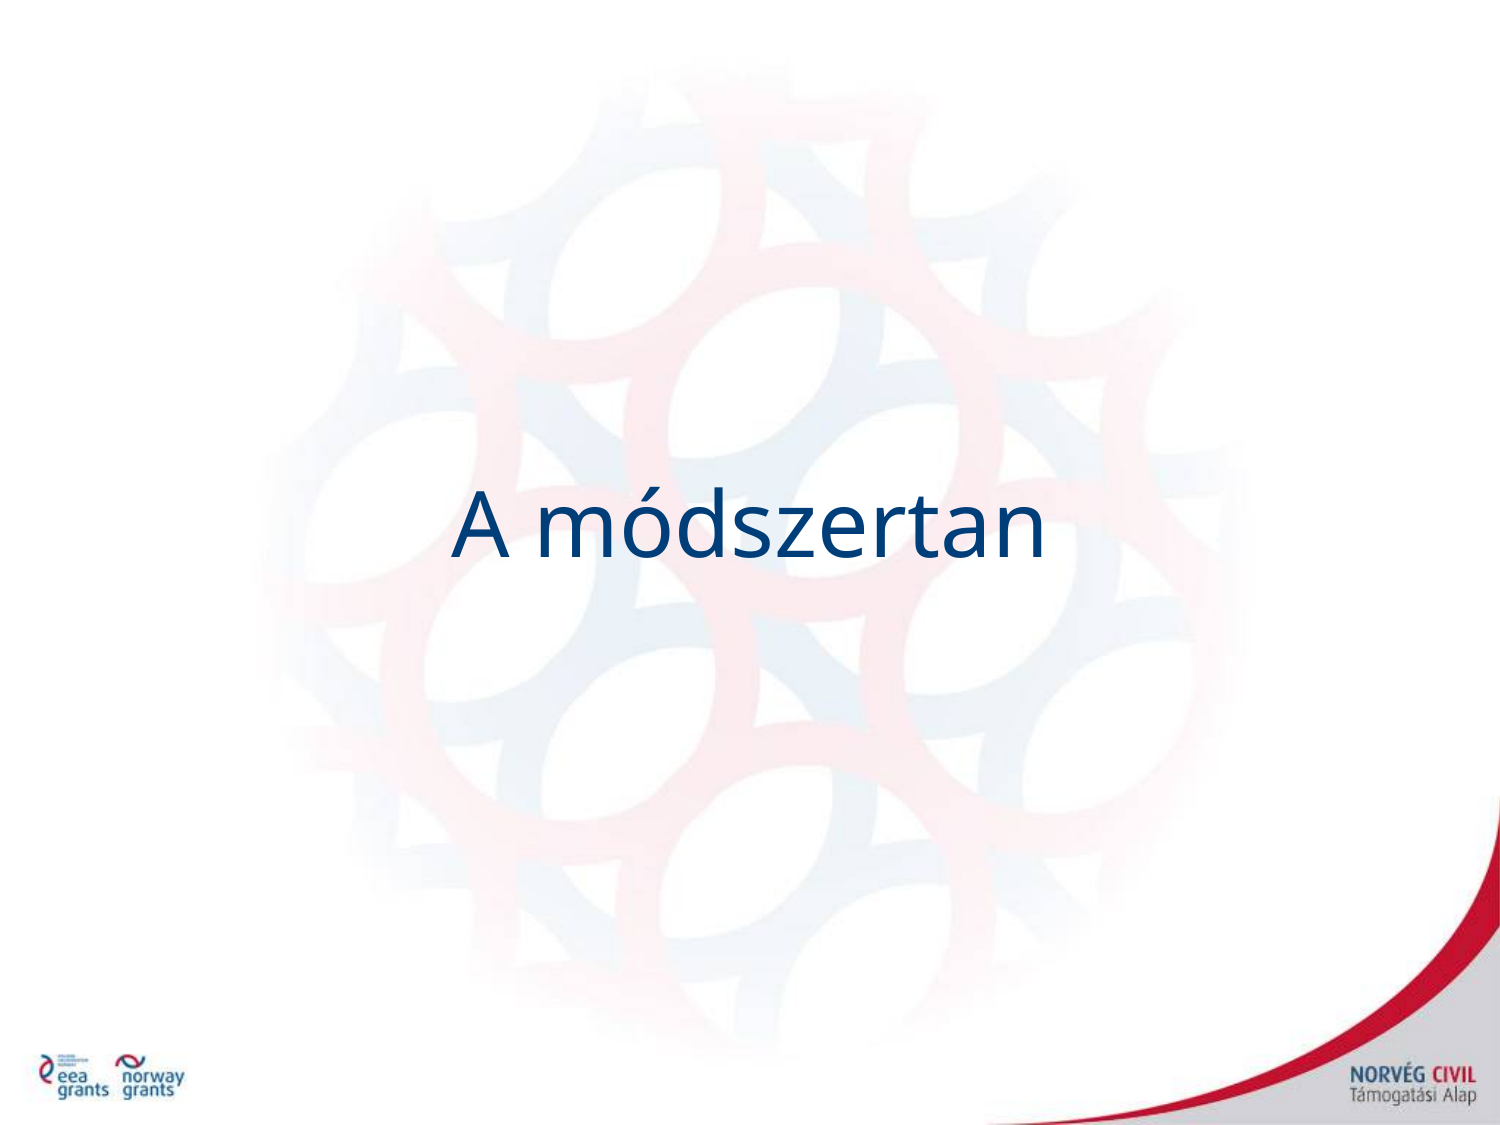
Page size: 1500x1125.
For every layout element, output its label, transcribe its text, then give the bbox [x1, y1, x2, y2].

text_box A módszertan [41, 432, 1459, 610]
picture [0, 0, 1500, 1125]
